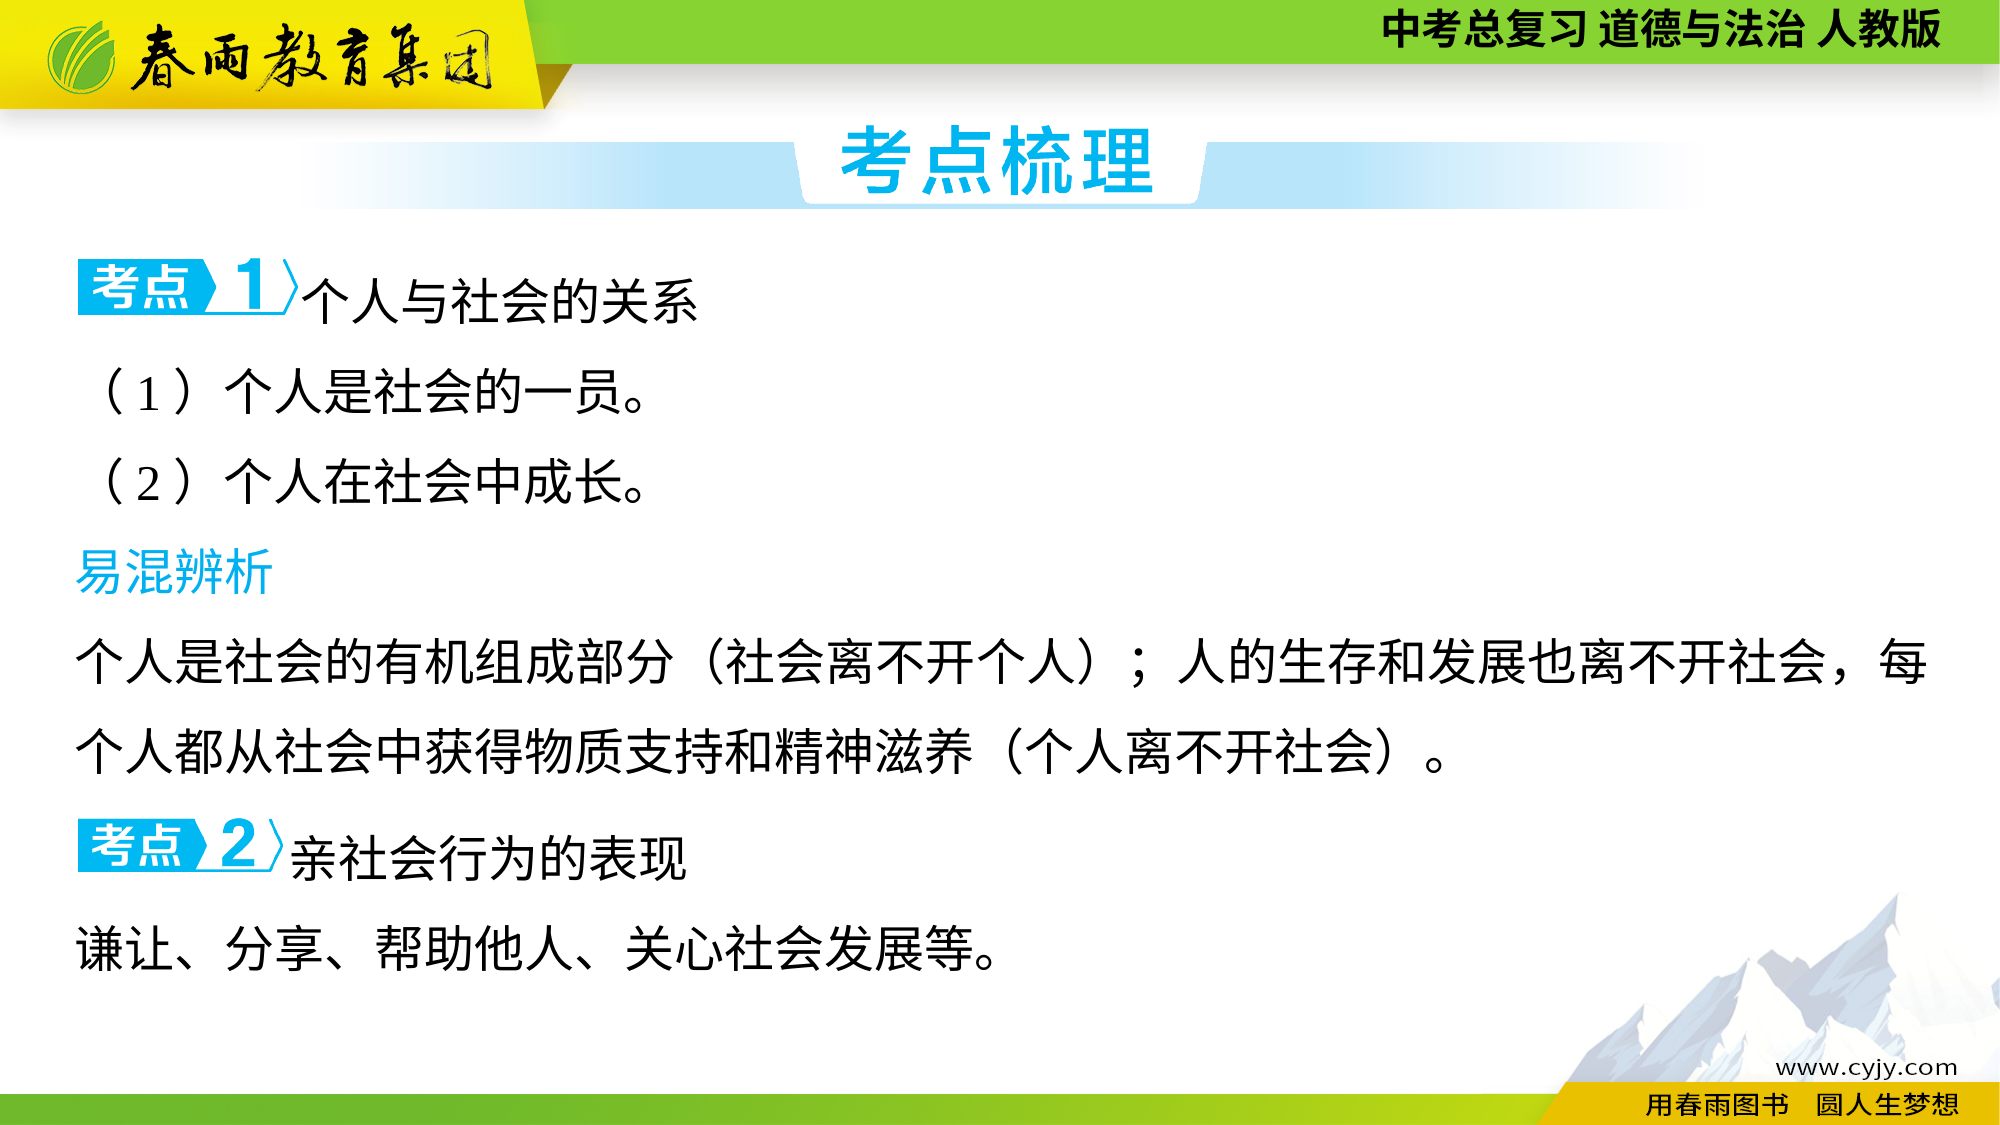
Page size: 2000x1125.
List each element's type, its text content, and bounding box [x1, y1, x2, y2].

list 个人与社会的关系 （1）个人是社会的一员。 （2）个人在社会中成长。 易混辨析 个人是社会的有机组成部分（社会离不开个人）；人的生存和发展也离不开社会，每个人都从社会中获得物质支持和精神滋养（个人离不开社会）。 [59, 233, 1944, 783]
picture [0, 0, 2000, 1125]
text_box 亲社会行为的表现 谦让、分享、帮助他人、关心社会发展等。 [59, 790, 1944, 986]
